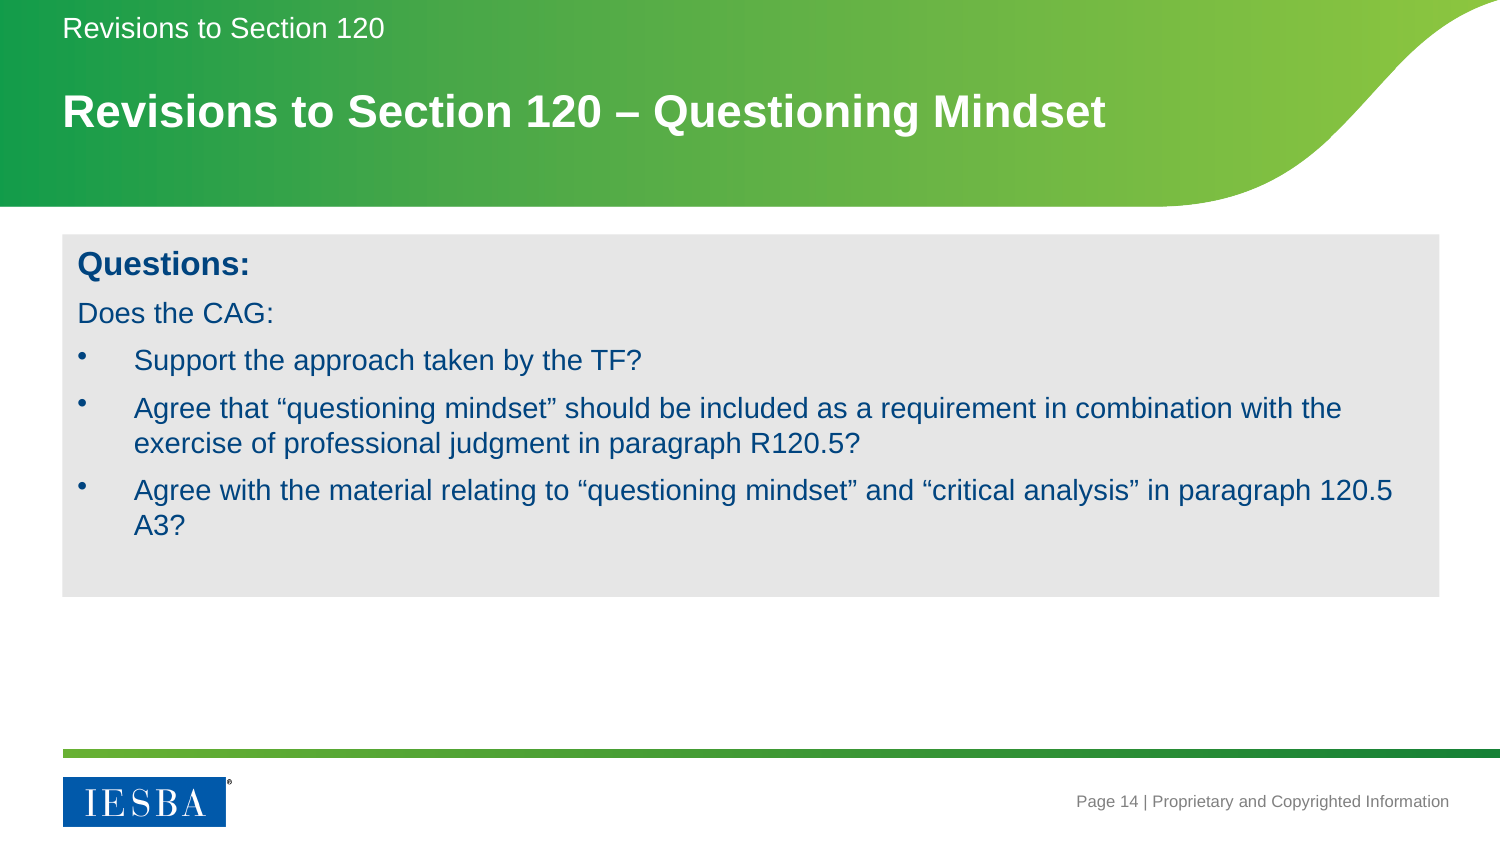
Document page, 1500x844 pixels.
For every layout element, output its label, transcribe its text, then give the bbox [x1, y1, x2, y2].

picture [63, 777, 232, 827]
subtitle Revisions to Section 120 [62, 9, 500, 38]
picture [0, 0, 1500, 207]
text_box Questions: Does the CAG: Support the approach taken by the TF? Agree that “questioning mindset” should be included as a requirement in combination with the exercise of professional judgment in paragraph R120.5? Agree with the material relating to “questioning mindset” and “critical analysis” in paragraph 120.5 A3? [62, 234, 1440, 597]
title Revisions to Section 120 – Questioning Mindset [62, 46, 1300, 172]
